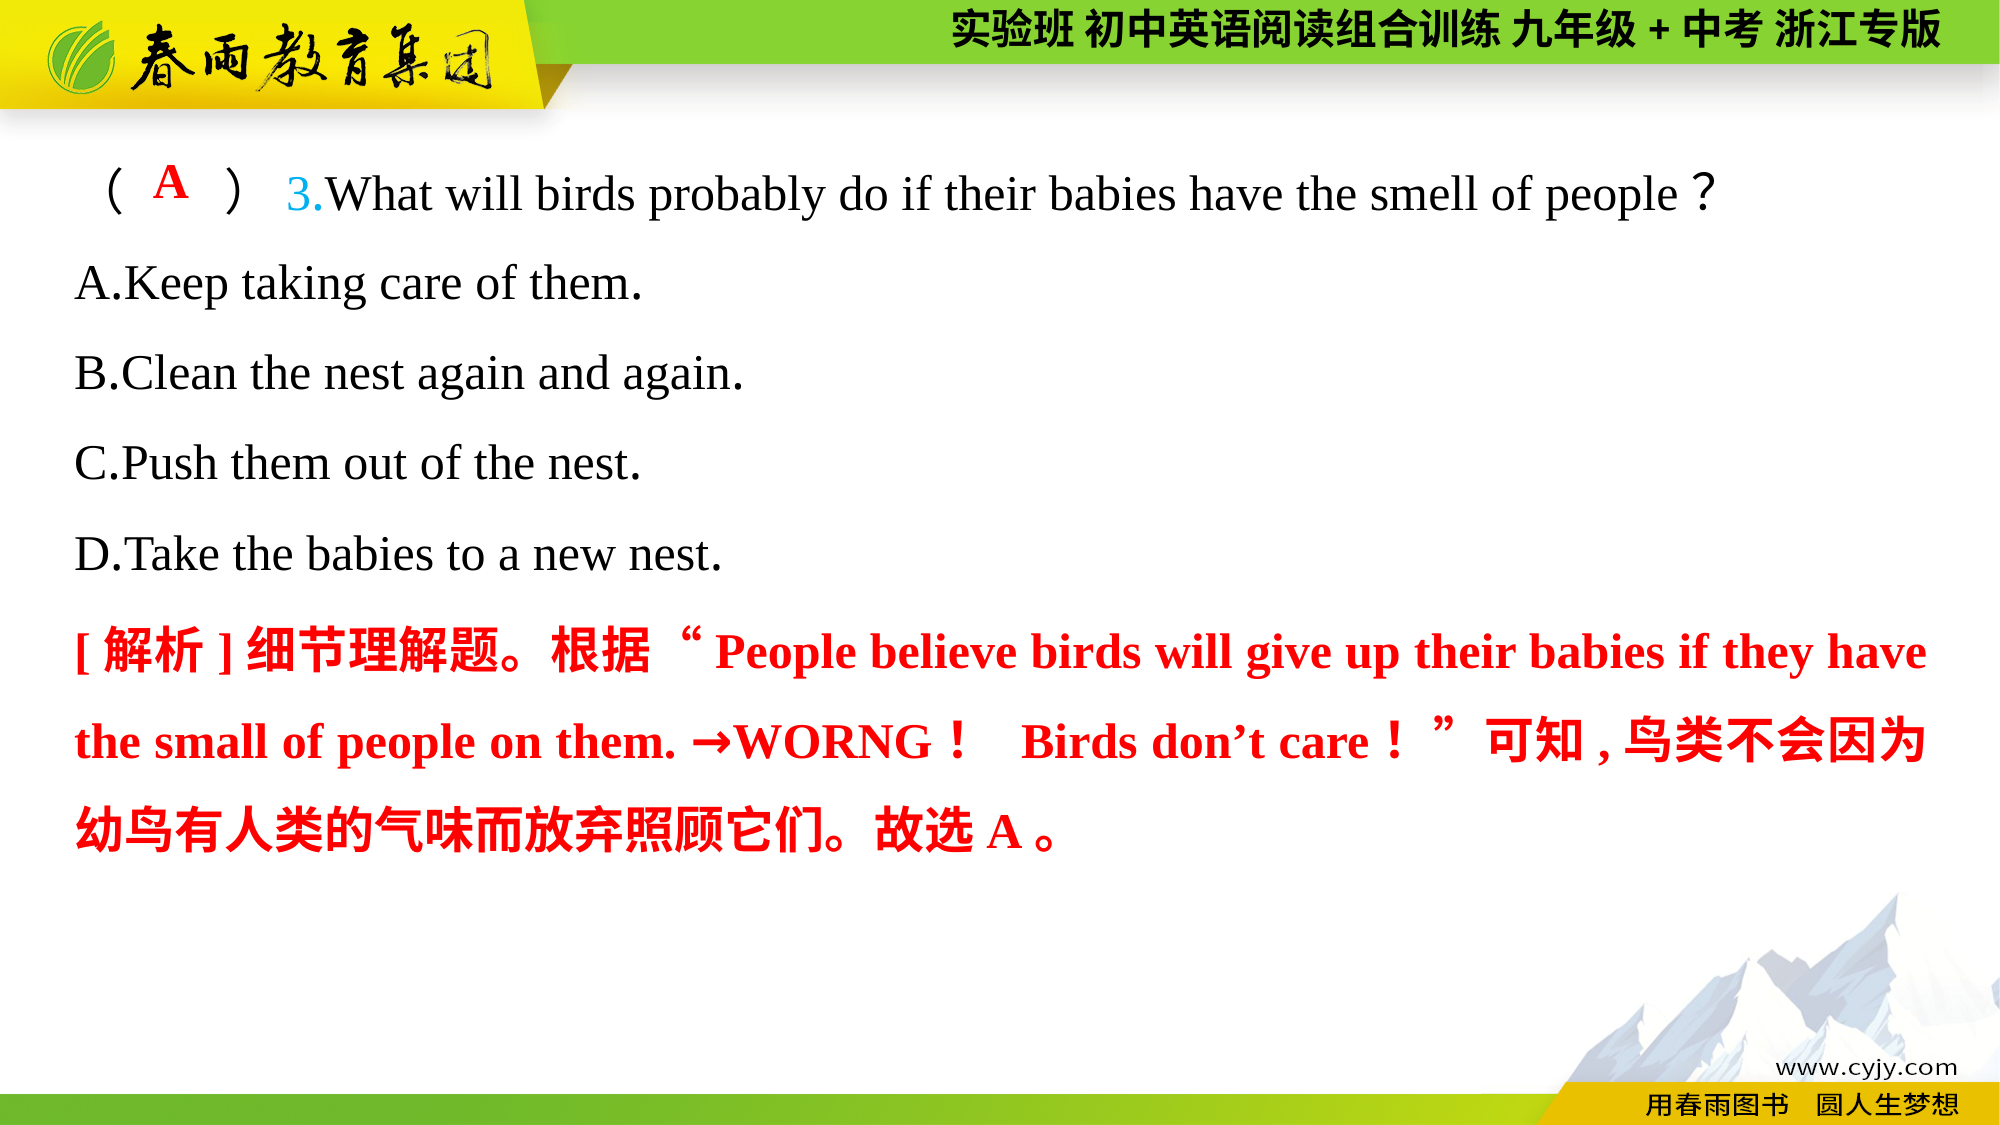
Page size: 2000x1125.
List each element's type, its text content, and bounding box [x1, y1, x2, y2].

text_box [解析]细节理解题。根据“People believe birds will give up their babies if they have the small of people on them. →WORNG！ Birds don’t care！”可知,鸟类不会因为幼鸟有人类的气味而放弃照顾它们。故选A。 [59, 581, 1944, 867]
text_box A [138, 141, 204, 217]
list （ ）3.What will birds probably do if their babies have the smell of people？ A.Keep taking care of them. B.Clean the nest again and again. C.Push them out of the nest. D.Take the babies to a new nest. [59, 122, 1944, 581]
picture [0, 0, 2000, 1125]
